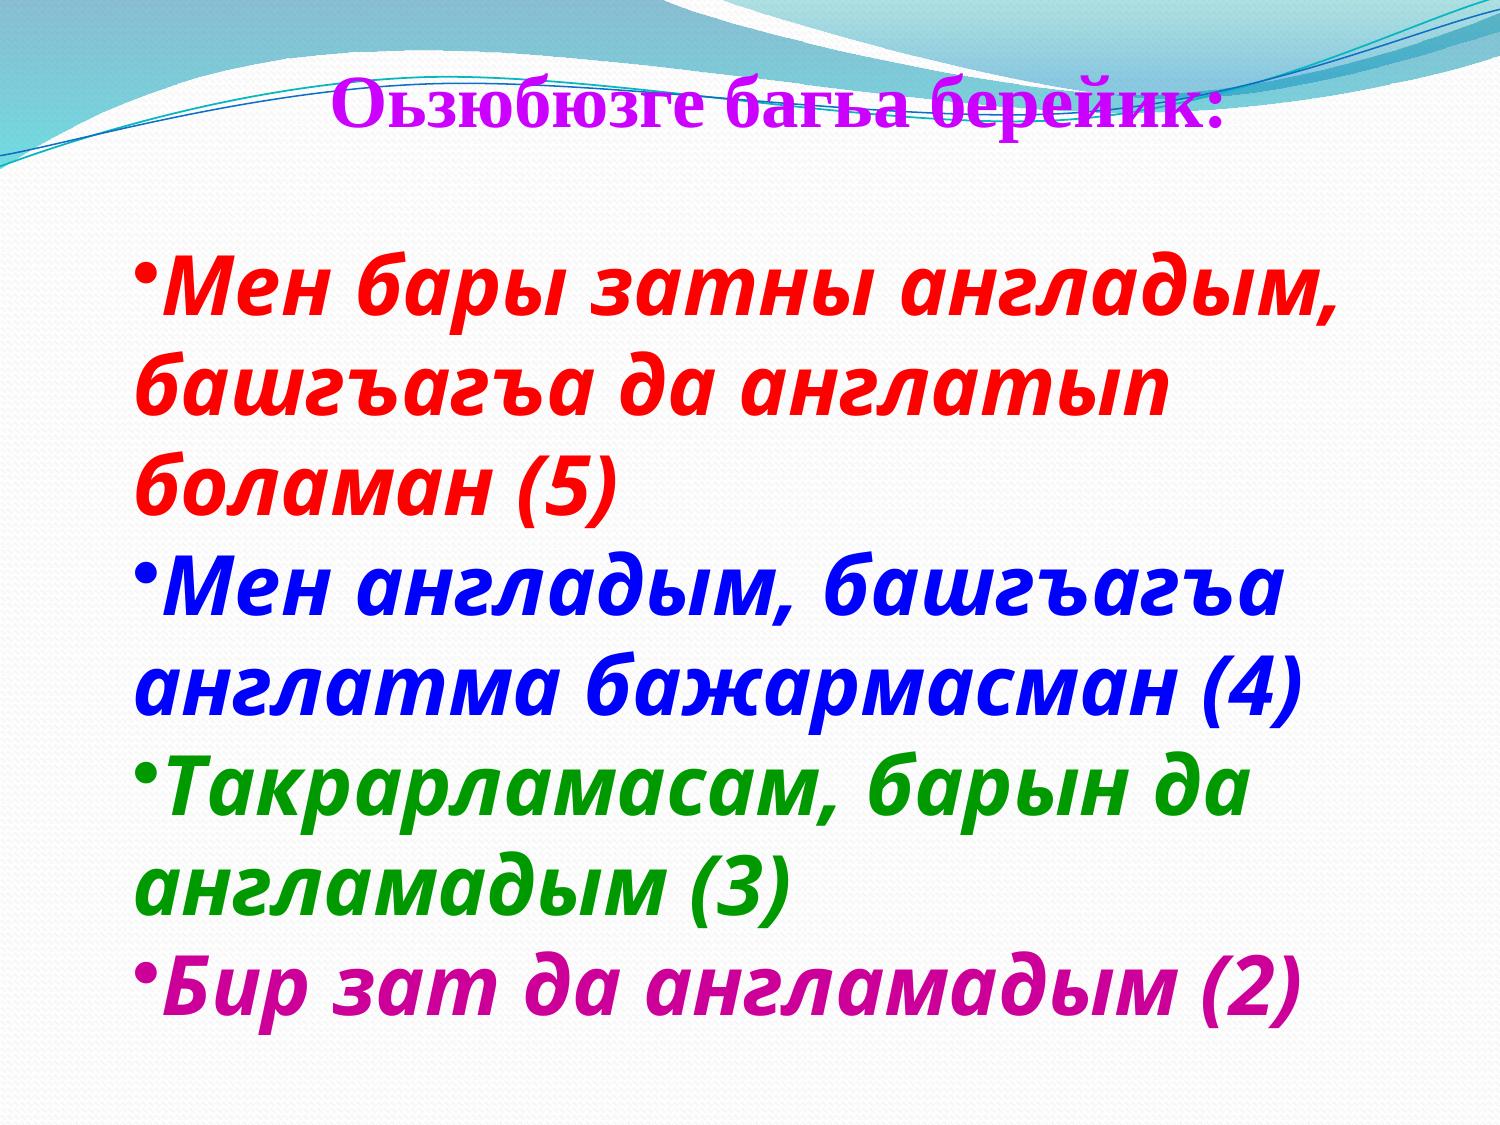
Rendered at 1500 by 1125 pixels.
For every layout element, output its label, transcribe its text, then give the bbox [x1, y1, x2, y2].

text_box Оьзюбюзге багьа берейик: Мен бары затны англадым, башгъагъа да англатып боламан (5) Мен англадым, башгъагъа англатма бажармасман (4) Такрарламасам, барын да англамадым (3) Бир зат да англамадым (2) [117, 0, 1442, 1040]
